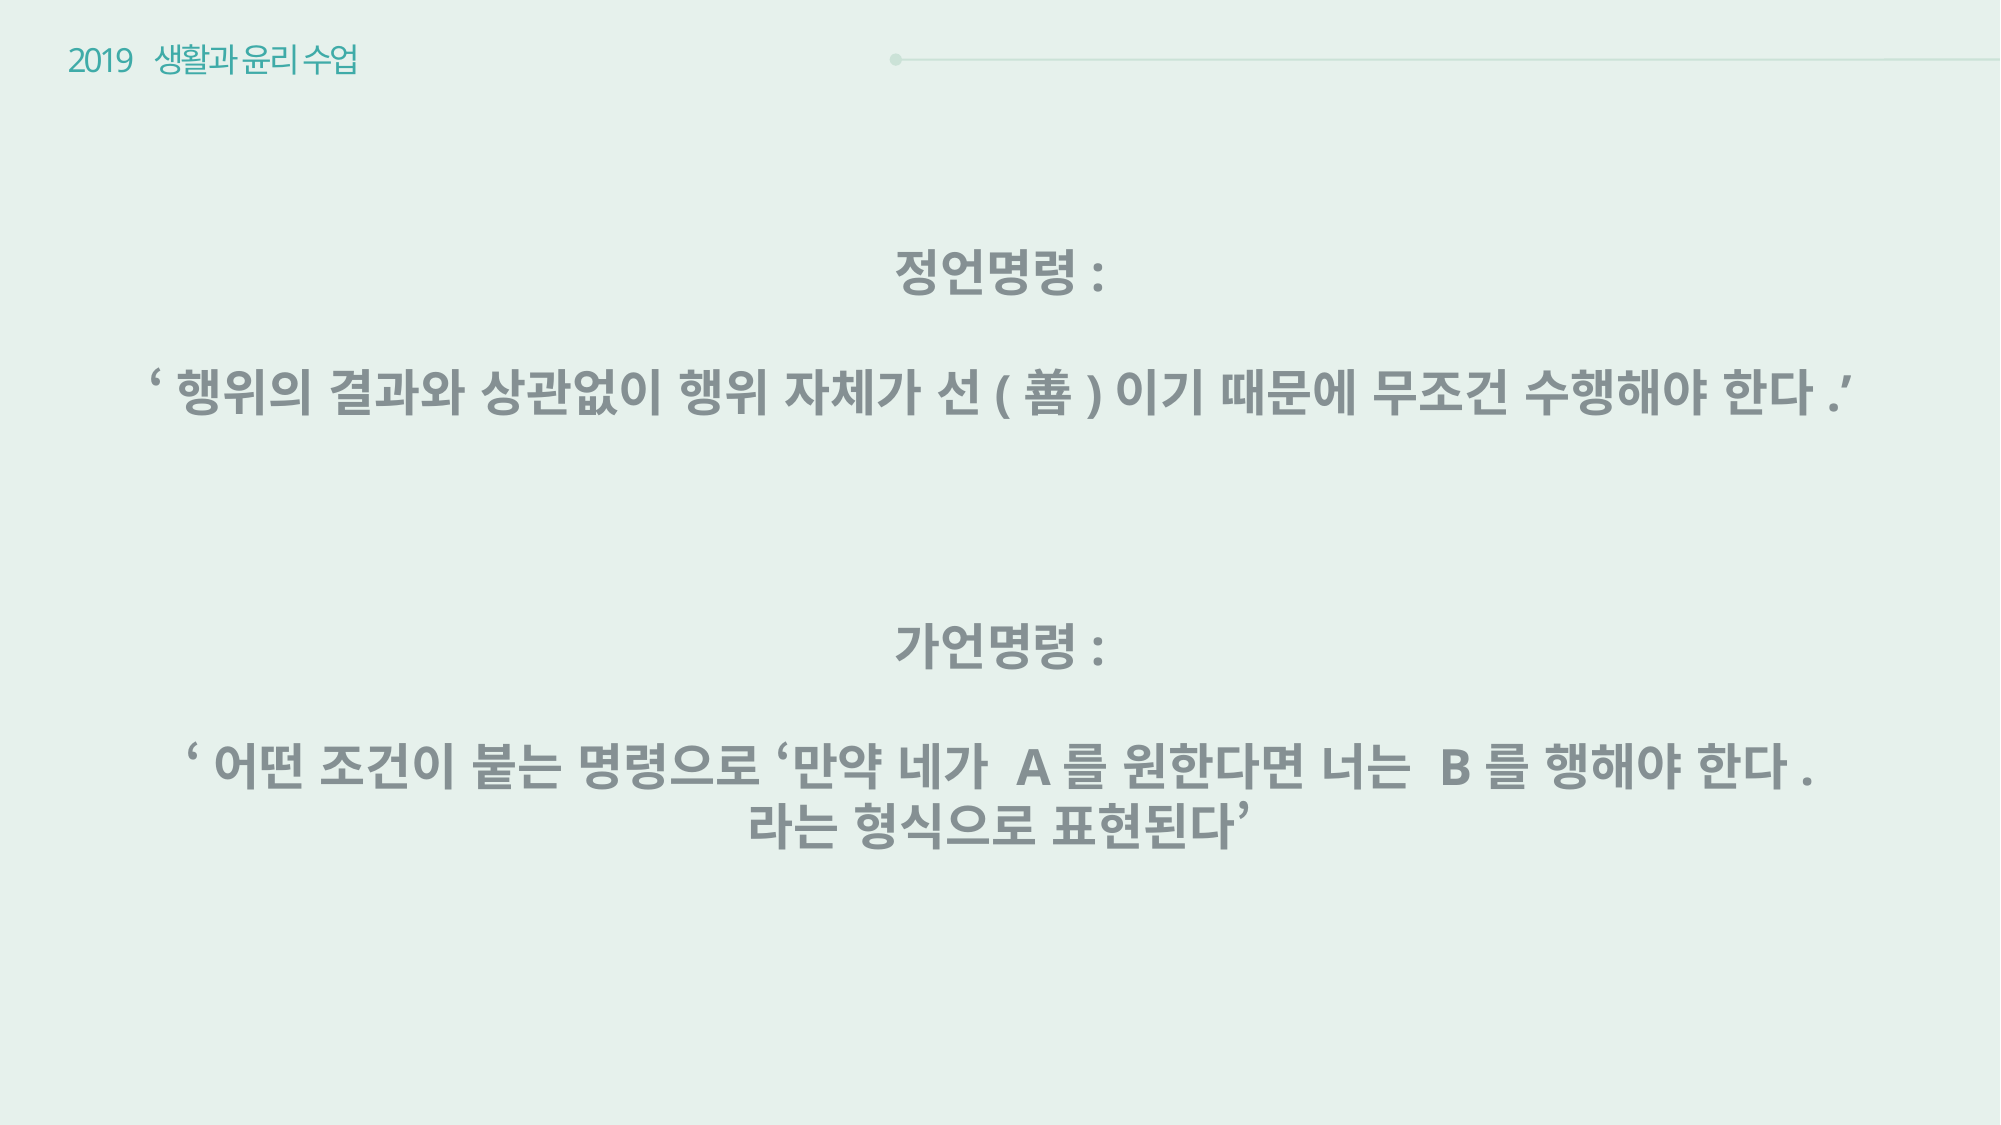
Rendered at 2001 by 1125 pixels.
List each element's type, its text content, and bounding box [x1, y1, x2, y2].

text_box 가언명령: ‘어떤 조건이 붙는 명령으로 ‘만약 네가 A를 원한다면 너는 B를 행해야 한다. 라는 형식으로 표현된다’ [170, 608, 1830, 914]
text_box 정언명령: ‘행위의 결과와 상관없이 행위 자체가 선(善)이기 때문에 무조건 수행해야 한다.’ [133, 233, 1867, 479]
text_box 2019 생활과 윤리 수업 [52, 24, 949, 95]
